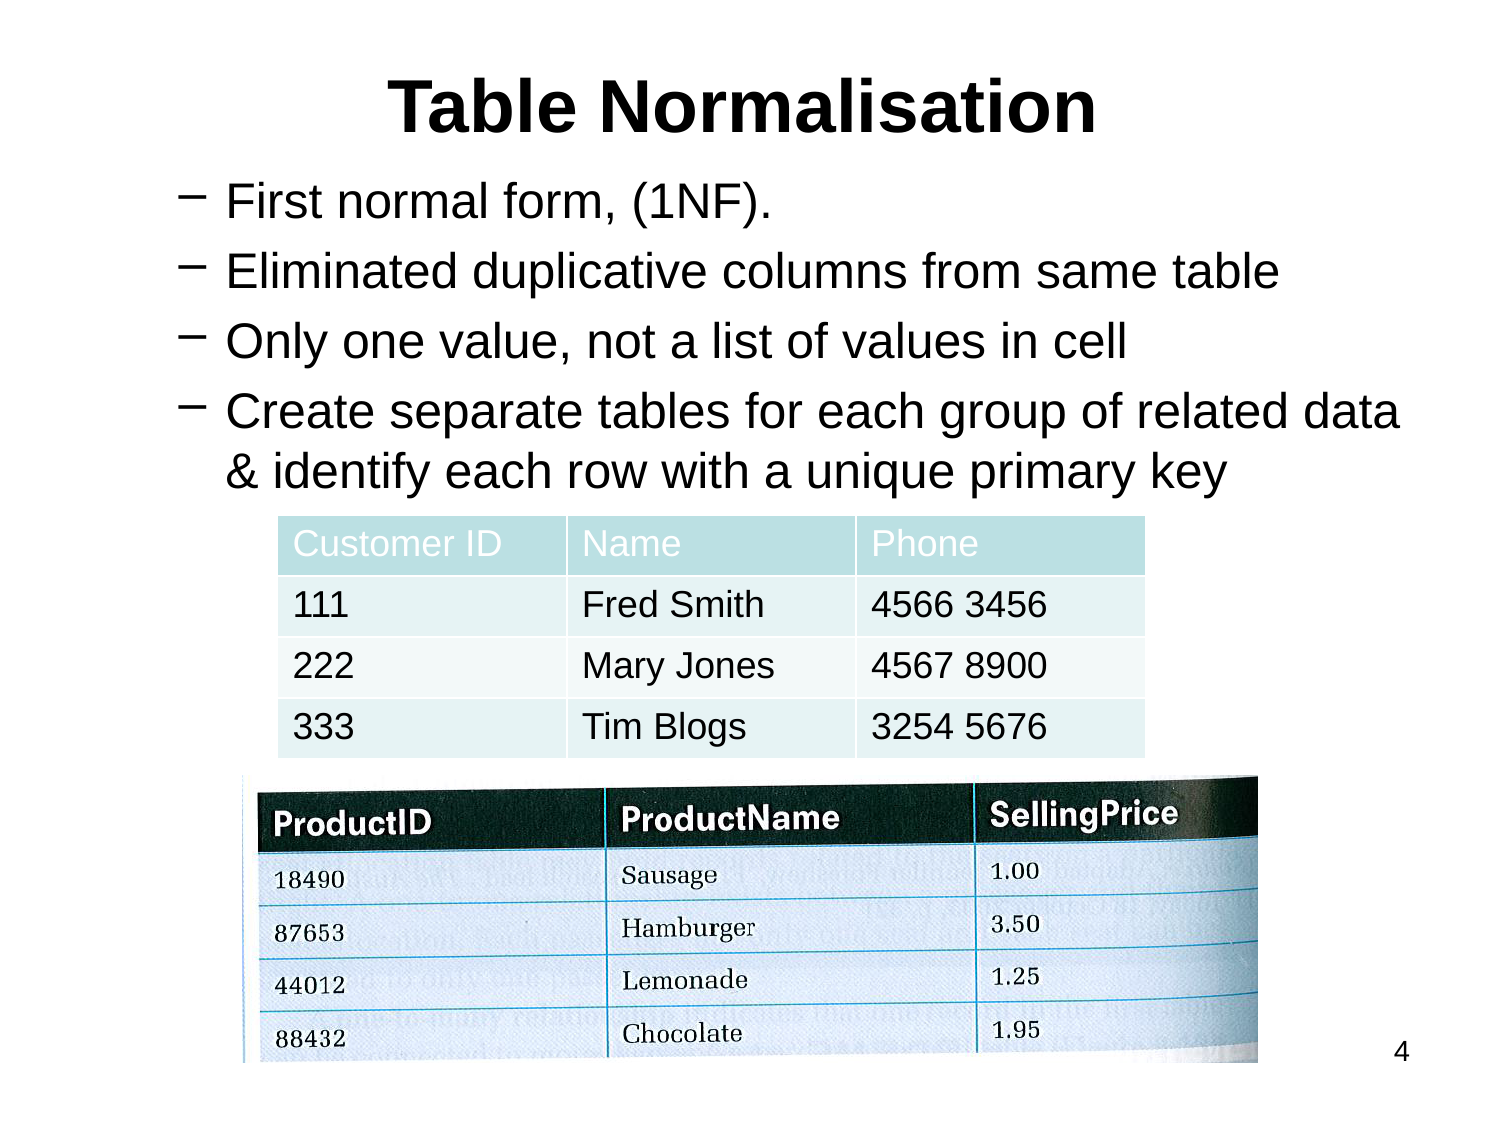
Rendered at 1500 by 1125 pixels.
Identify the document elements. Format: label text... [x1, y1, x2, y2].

table_cell 111 [278, 577, 566, 636]
table_cell 4566 3456 [857, 577, 1145, 636]
table_cell 3254 5676 [857, 699, 1145, 758]
table_cell 4567 8900 [857, 638, 1145, 697]
slide_number 4 [1074, 1024, 1426, 1103]
table_header Customer ID [278, 516, 566, 575]
table_cell 333 [278, 699, 566, 758]
picture [241, 774, 1259, 1063]
table_cell 222 [278, 638, 566, 697]
list First normal form, (1NF). Eliminated duplicative columns from same table Only one value, not a list of values in cell Create separate tables for each group of related data & identify each row with a unique primary key [88, 160, 1444, 684]
table_cell Mary Jones [568, 638, 855, 697]
table_cell Tim Blogs [568, 699, 855, 758]
table_header Name [568, 516, 855, 575]
title Table Normalisation [74, 44, 1412, 162]
table_header Phone [857, 516, 1145, 575]
table_cell Fred Smith [568, 577, 855, 636]
